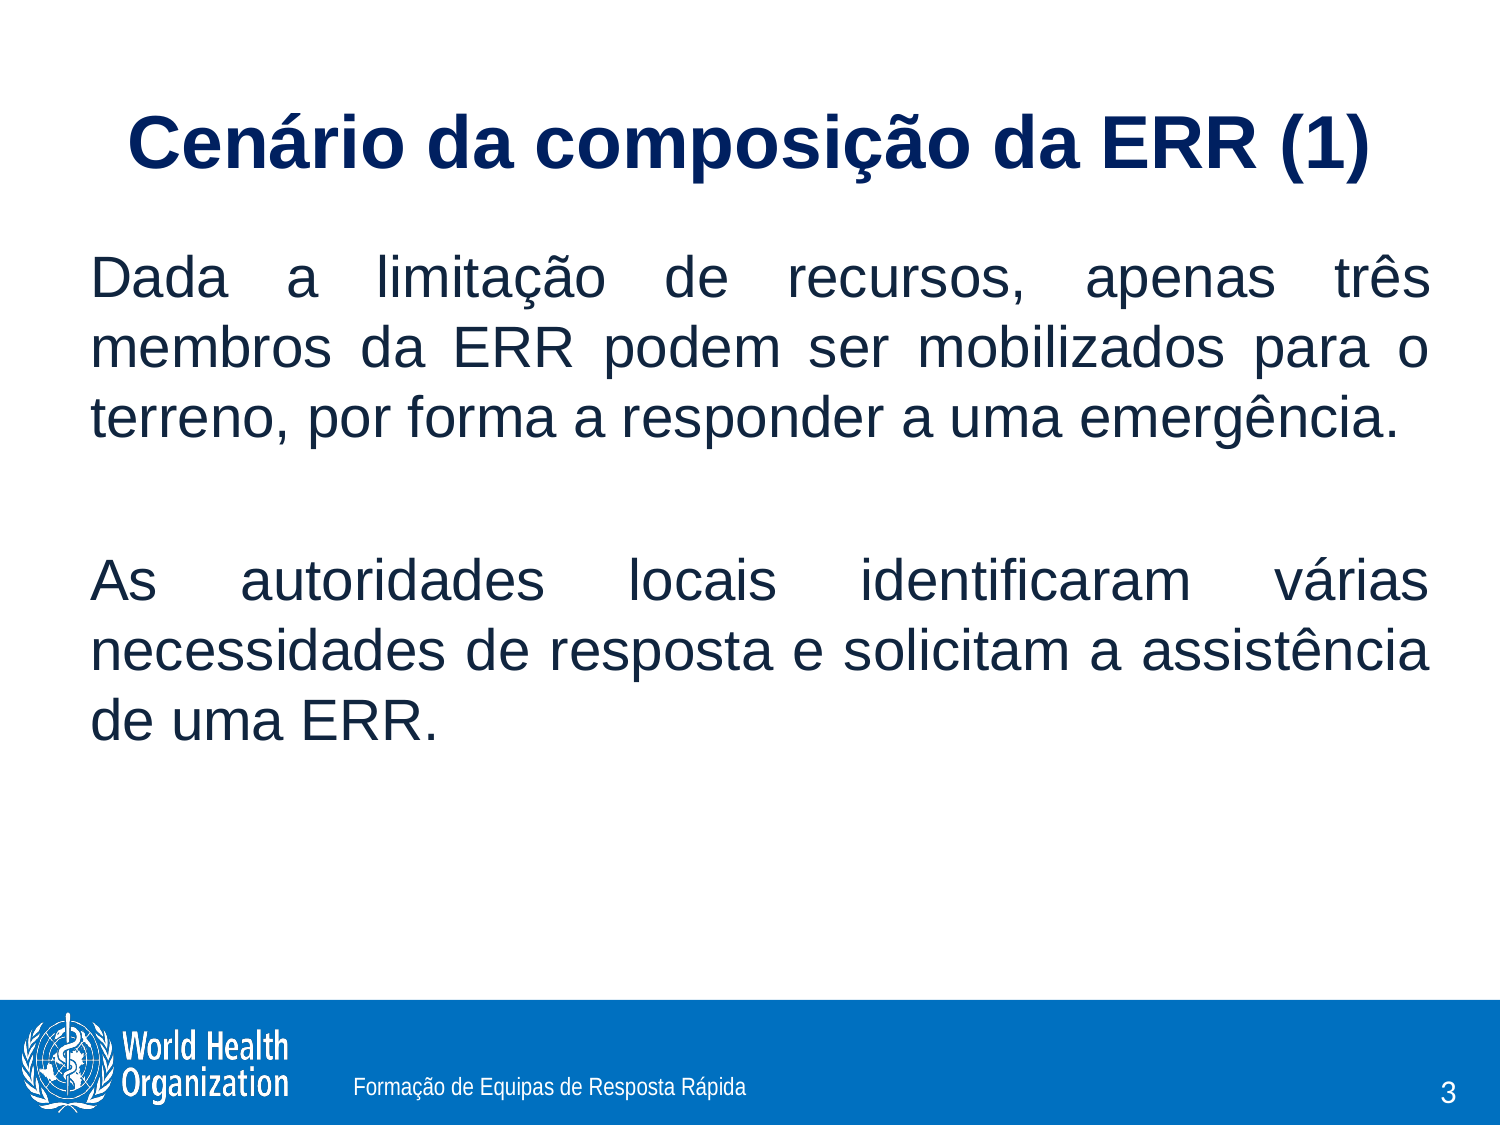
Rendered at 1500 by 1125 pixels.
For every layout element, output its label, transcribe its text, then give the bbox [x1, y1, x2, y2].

title Cenário da composição da ERR (1) [75, 45, 1425, 231]
list Dada a limitação de recursos, apenas três membros da ERR podem ser mobilizados para o terreno, por forma a responder a uma emergência. As autoridades locais identificaram várias necessidades de resposta e solicitam a assistência de uma ERR. [75, 231, 1447, 975]
picture [21, 1012, 288, 1113]
